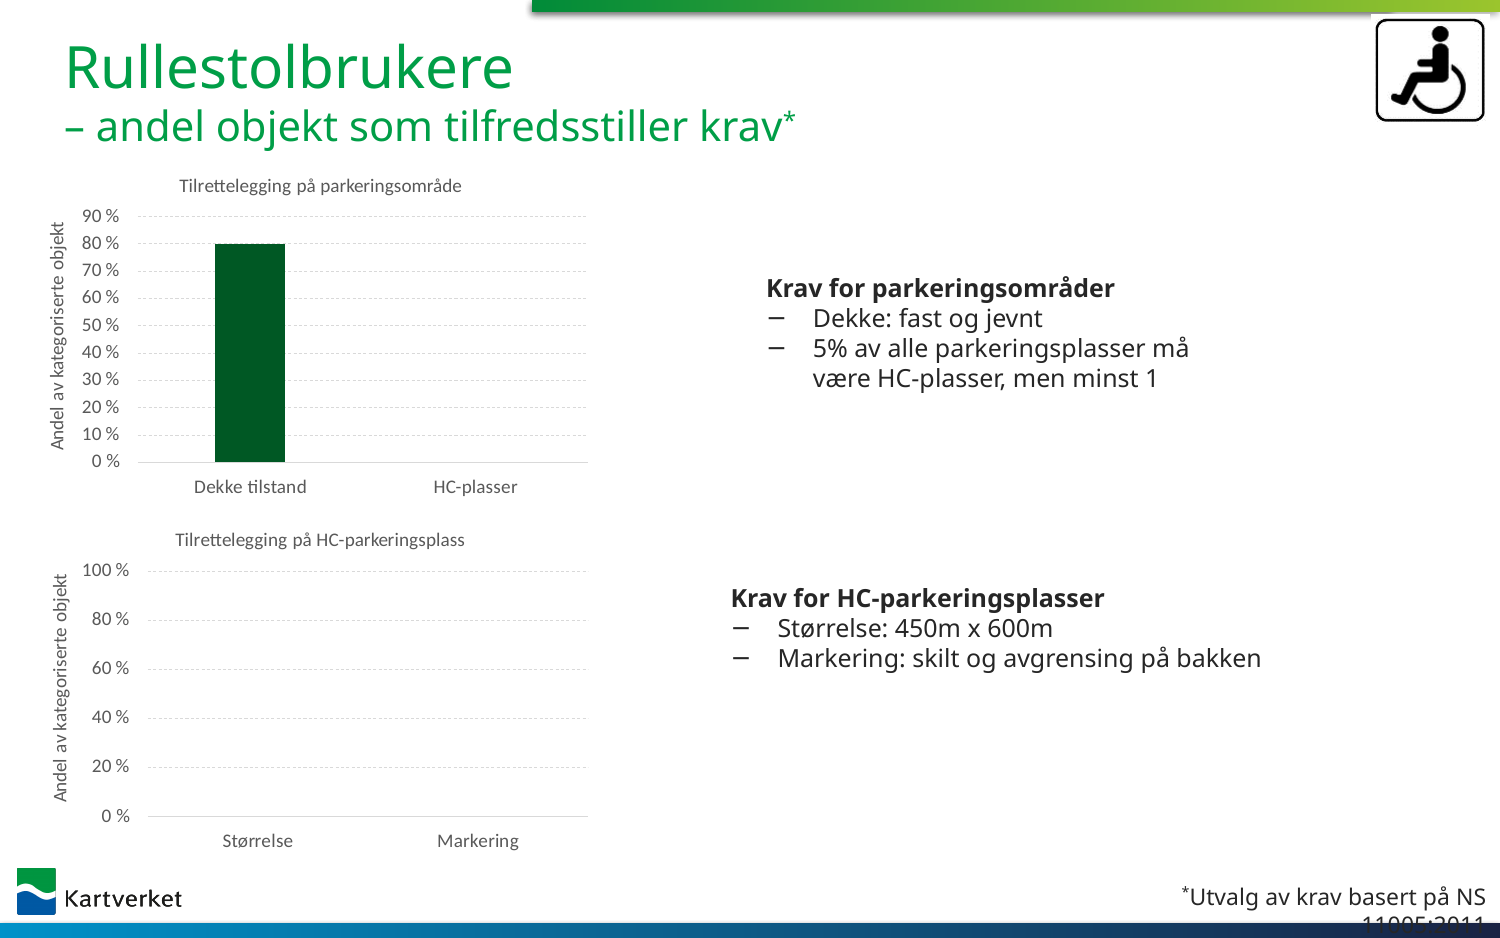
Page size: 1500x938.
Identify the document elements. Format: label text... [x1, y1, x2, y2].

text_box Rullestolbrukere – andel objekt som tilfredsstiller krav* [49, 23, 1431, 158]
picture [1371, 13, 1491, 127]
text_box Krav for parkeringsområder Dekke: fast og jevnt 5% av alle parkeringsplasser må være HC-plasser, men minst 1 [751, 264, 1232, 400]
text_box *Utvalg av krav basert på NS 11005:2011 [1068, 873, 1500, 938]
text_box Krav for HC-parkeringsplasser Størrelse: 450m x 600m Markering: skilt og avgrensing på bakken [715, 574, 1278, 680]
picture [41, 520, 599, 859]
picture [41, 166, 599, 505]
